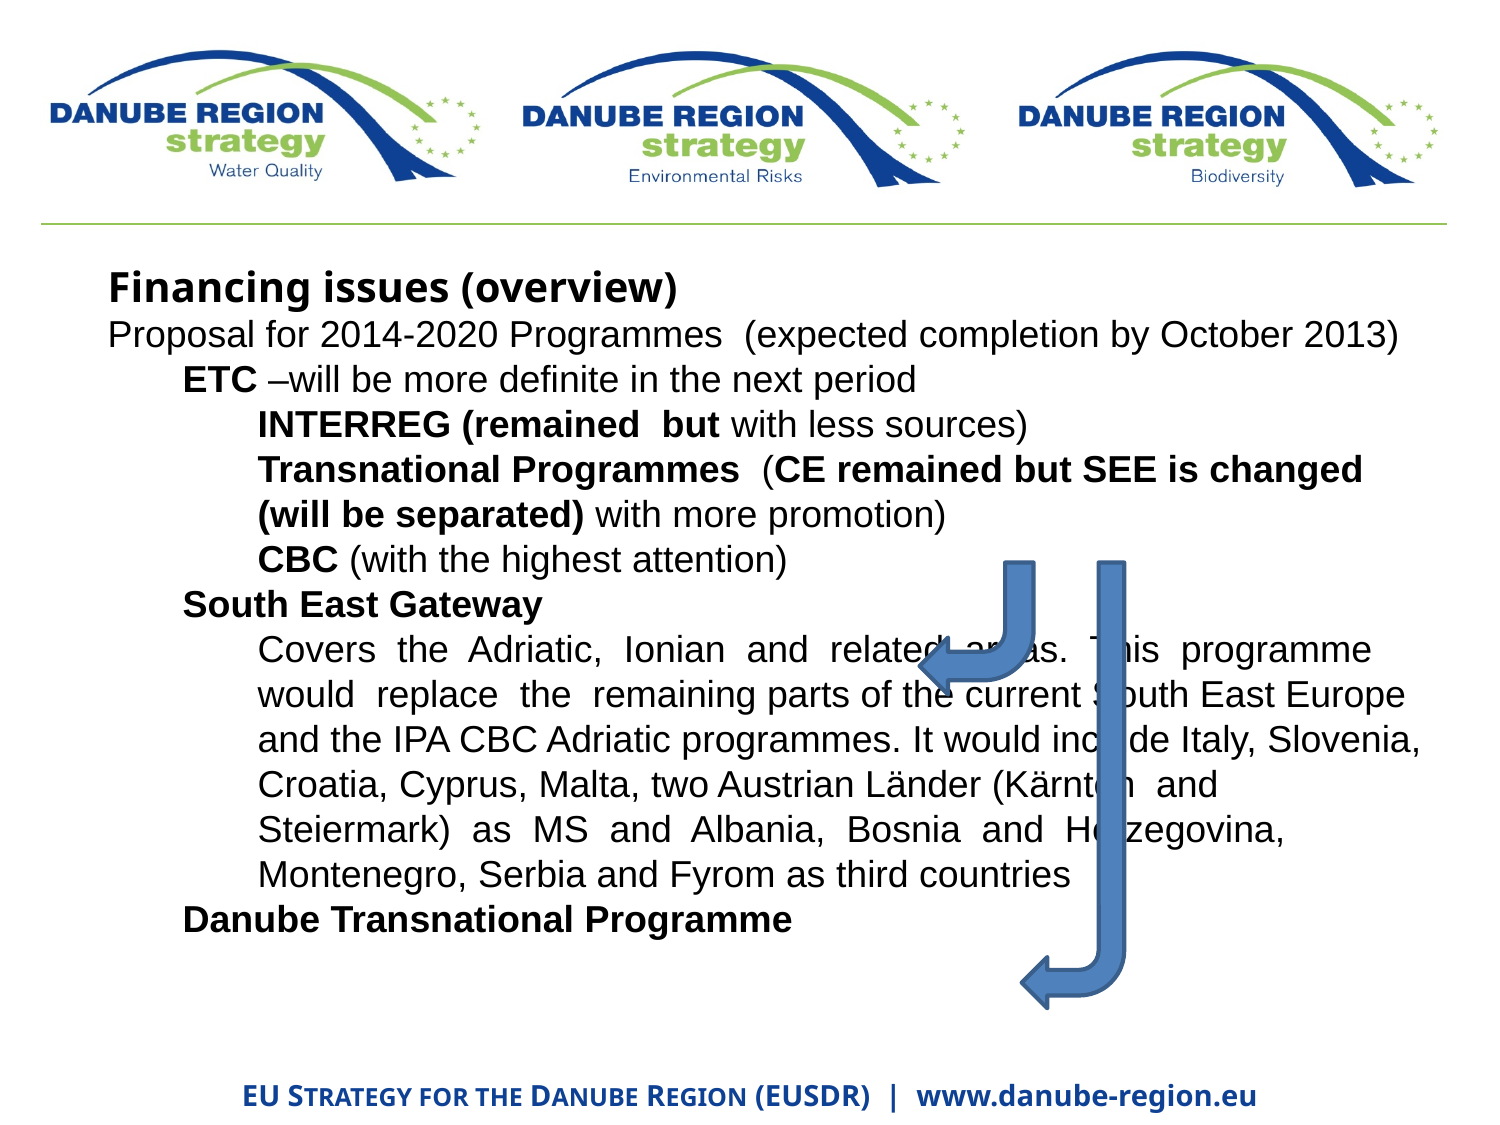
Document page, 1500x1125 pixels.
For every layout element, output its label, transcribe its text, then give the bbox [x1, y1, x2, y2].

text_box [1019, 560, 1127, 1011]
text_box EU STRATEGY FOR THE DANUBE REGION (EUSDR) | www.danube-region.eu [0, 1070, 1500, 1120]
picture [997, 30, 1460, 209]
list Financing issues (overview) Proposal for 2014-2020 Programmes (expected completion by October 2013) ETC –will be more definite in the next period INTERREG (remained but with less sources) Transnational Programmes (CE remained but SEE is changed (will be separated) with more promotion) CBC (with the highest attention) South East Gateway Covers the Adriatic, Ionian and related areas. This programme would replace the remaining parts of the current South East Europe and the IPA CBC Adriatic programmes. It would include Italy, Slovenia, Croatia, Cyprus, Malta, two Austrian Länder (Kärnten and Steiermark) as MS and Albania, Bosnia and Herzegovina, Montenegro, Serbia and Fyrom as third countries Danube Transnational Programme [92, 253, 1443, 1047]
text_box [917, 560, 1036, 697]
picture [29, 30, 987, 209]
